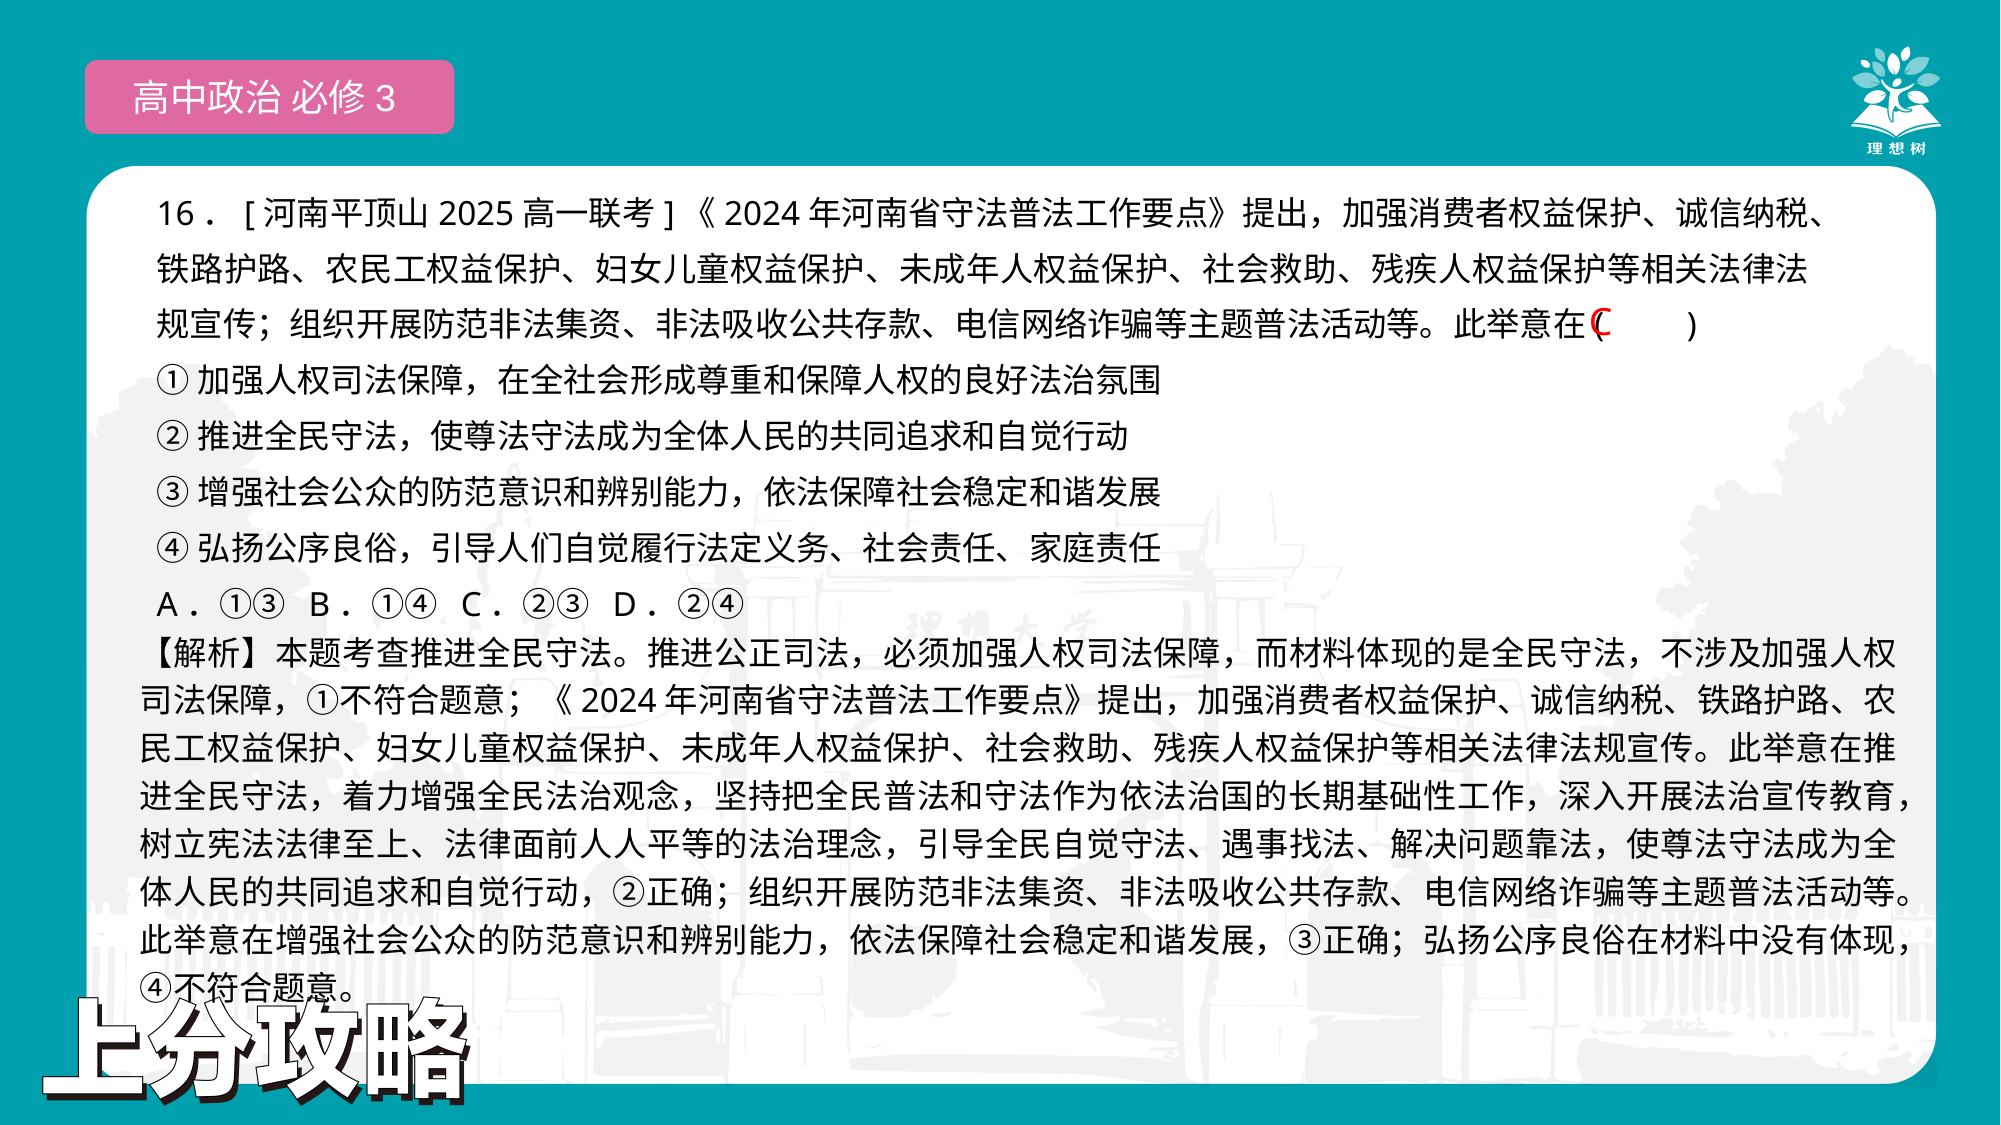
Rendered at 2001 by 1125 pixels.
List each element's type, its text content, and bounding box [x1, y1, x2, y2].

text_box 高中政治 必修3 [83, 58, 456, 135]
text_box 【解析】本题考查推进全民守法。推进公正司法，必须加强人权司法保障，而材料体现的是全民守法，不涉及加强人权司法保障，①不符合题意；《2024年河南省守法普法工作要点》提出，加强消费者权益保护、诚信纳税、铁路护路、农民工权益保护、妇女儿童权益保护、未成年人权益保护、社会救助、残疾人权益保护等相关法律法规宣传。此举意在推进全民守法，着力增强全民法治观念，坚持把全民普法和守法作为依法治国的长期基础性工作，深入开展法治宣传教育，树立宪法法律至上、法律面前人人平等的法治理念，引导全民自觉守法、遇事找法、解决问题靠法，使尊法守法成为全体人民的共同追求和自觉行动，②正确；组织开展防范非法集资、非法吸收公共存款、电信网络诈骗等主题普法活动等。此举意在增强社会公众的防范意识和辨别能力，依法保障社会稳定和谐发展，③正确；弘扬公序良俗在材料中没有体现，④不符合题意。 [125, 616, 1912, 1015]
text_box 16．[河南平顶山2025高一联考]《2024年河南省守法普法工作要点》提出，加强消费者权益保护、诚信纳税、铁路护路、农民工权益保护、妇女儿童权益保护、未成年人权益保护、社会救助、残疾人权益保护等相关法律法规宣传；组织开展防范非法集资、非法吸收公共存款、电信网络诈骗等主题普法活动等。此举意在( ) ①加强人权司法保障，在全社会形成尊重和保障人权的良好法治氛围 ②推进全民守法，使尊法守法成为全体人民的共同追求和自觉行动 ③增强社会公众的防范意识和辨别能力，依法保障社会稳定和谐发展 ④弘扬公序良俗，引导人们自觉履行法定义务、社会责任、家庭责任 A．①③ B．①④ C．②③ D．②④ [141, 168, 1824, 616]
picture [0, 0, 2001, 1125]
text_box C [1574, 267, 1685, 351]
